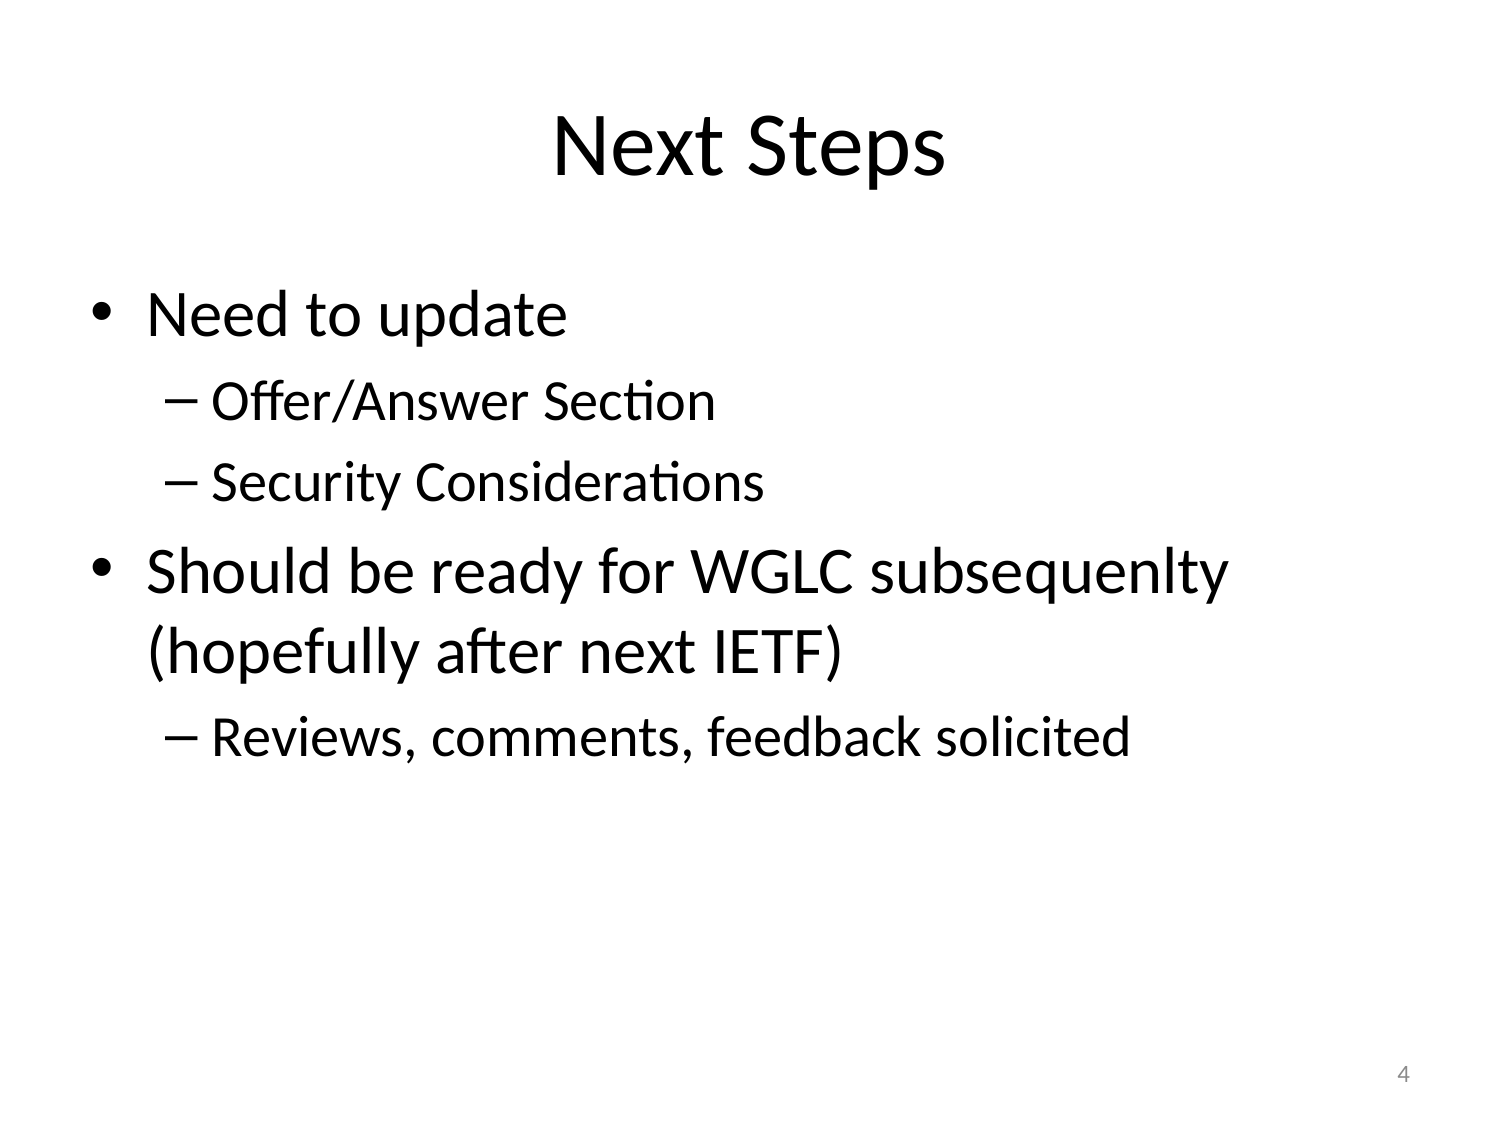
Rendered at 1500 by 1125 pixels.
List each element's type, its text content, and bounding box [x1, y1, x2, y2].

title Next Steps [74, 44, 1426, 233]
slide_number 4 [1074, 1042, 1425, 1103]
list Need to update Offer/Answer Section Security Considerations Should be ready for WGLC subsequenlty (hopefully after next IETF) Reviews, comments, feedback solicited [74, 262, 1426, 1006]
